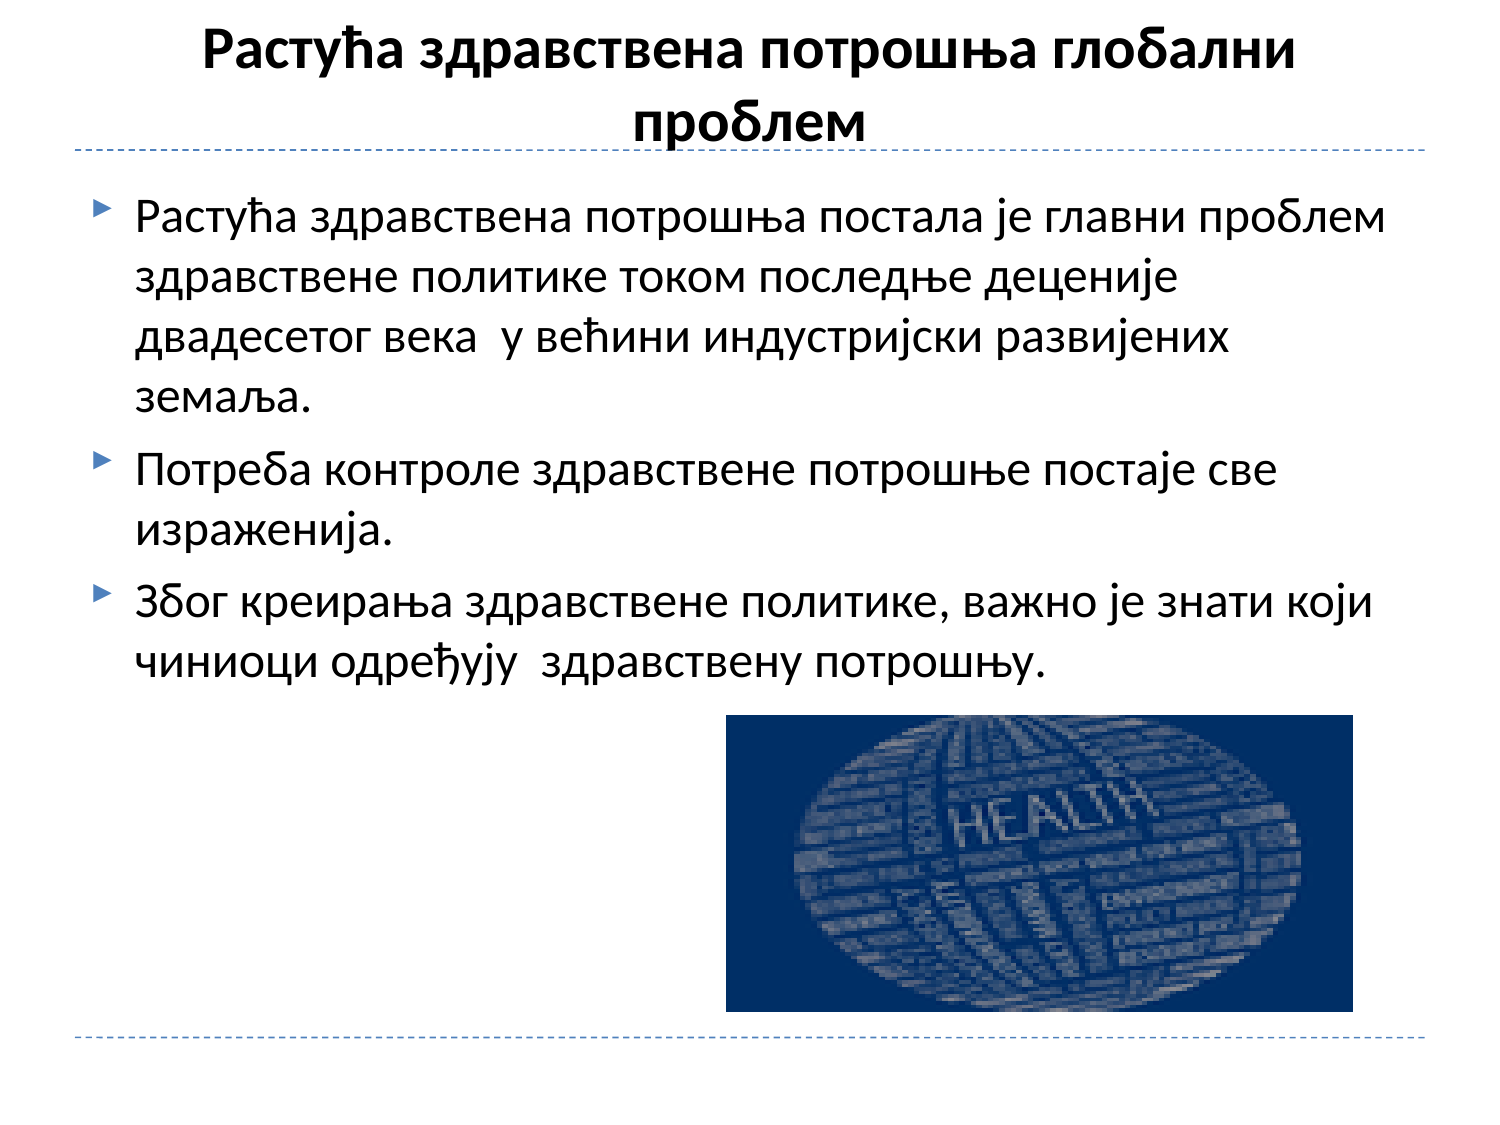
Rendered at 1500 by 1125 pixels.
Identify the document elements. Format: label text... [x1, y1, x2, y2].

picture [726, 715, 1353, 1012]
title Растућа здравствена потрошња глобални проблем [74, 0, 1426, 162]
list Растућа здравствена потрошња постала је главни проблем здравствене политике током последње деценије двадесетог века у већини индустријски развијених земаља. Потреба контроле здравствене потрошње постаје све израженија. Због креирања здравствене политике, важно је знати који чиниоци одређују здравствену потрошњу. [74, 174, 1426, 1038]
